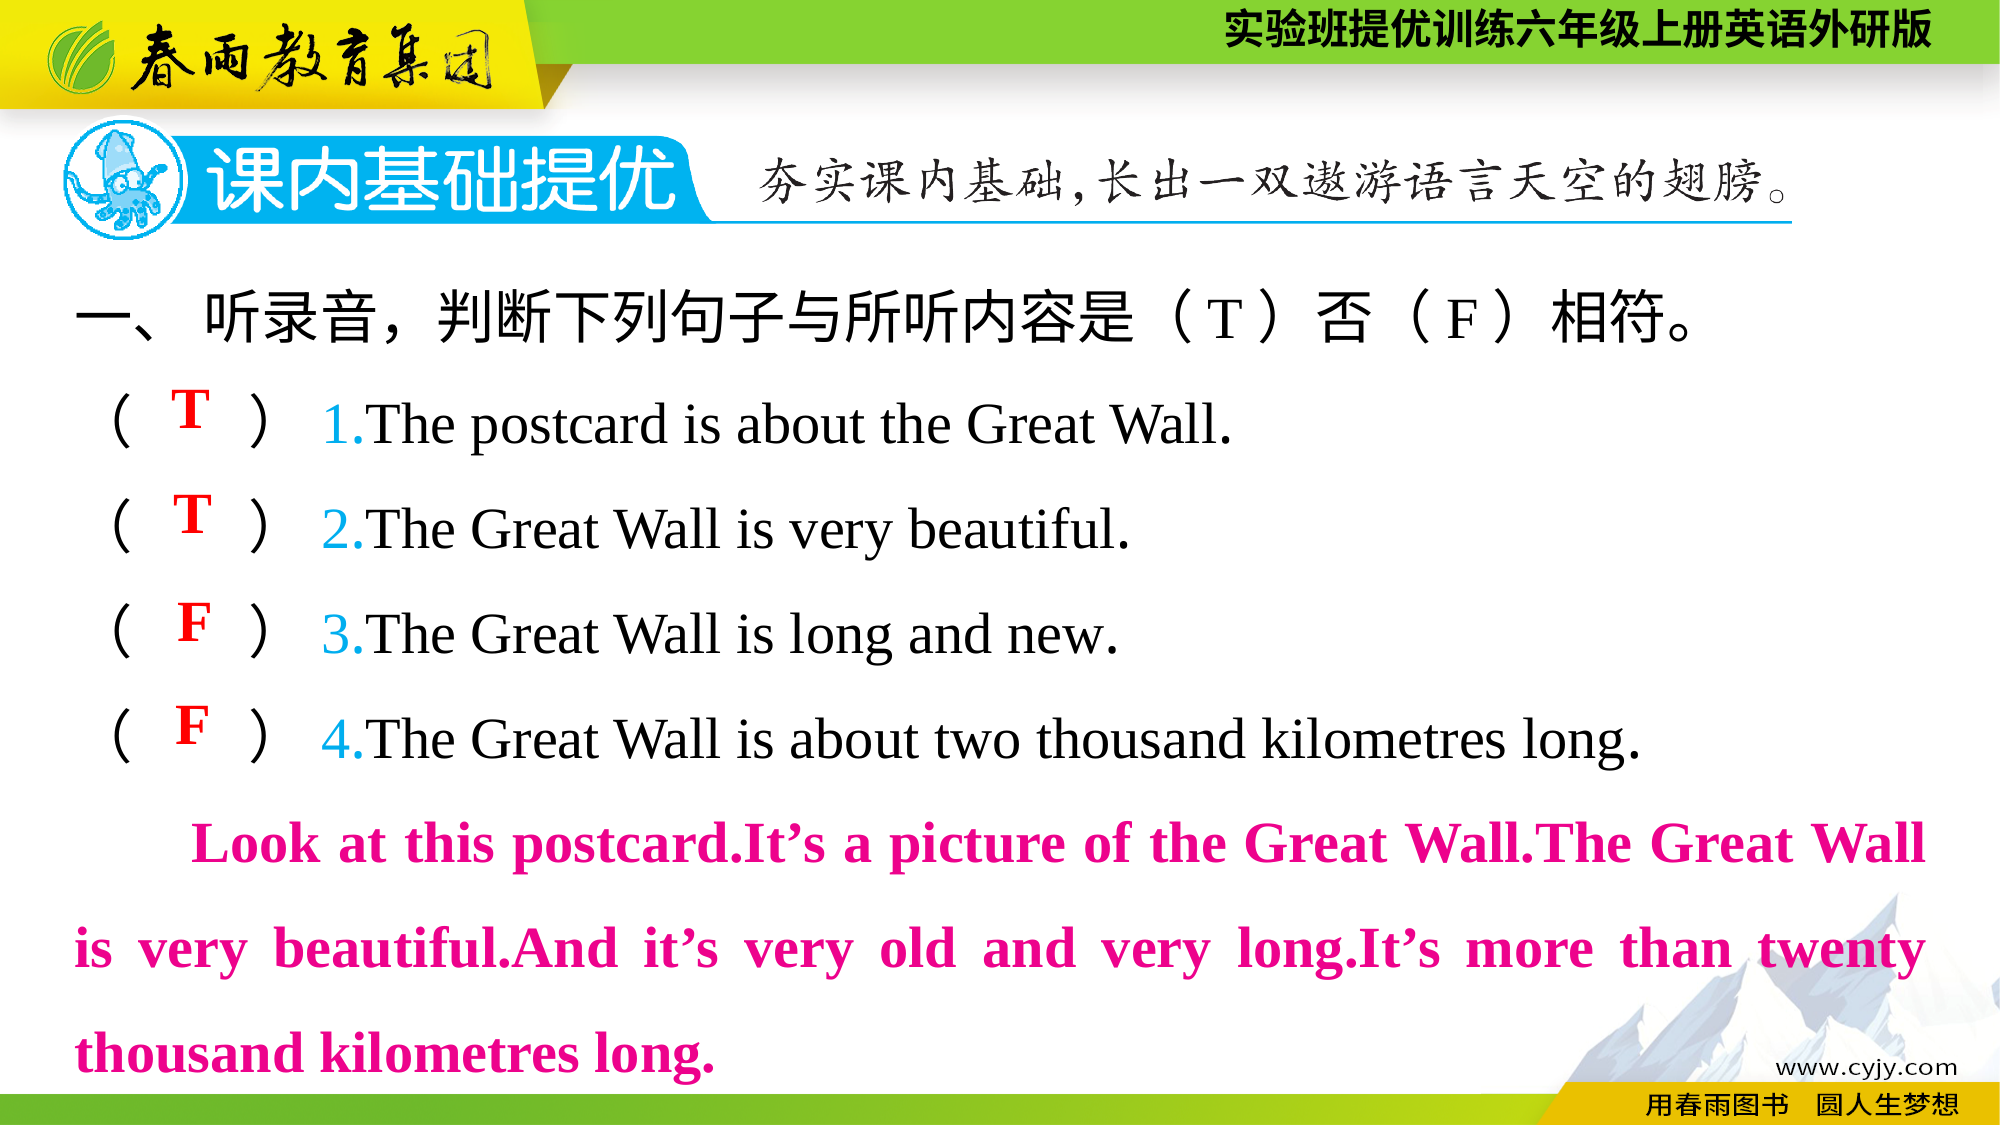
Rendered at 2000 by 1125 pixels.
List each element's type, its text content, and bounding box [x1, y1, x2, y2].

text_box F [162, 575, 228, 661]
text_box Look at this postcard.It’s a picture of the Great Wall.The Great Wall is very beautiful.And it’s very old and very long.It’s more than twenty thousand kilometres long. [59, 761, 1944, 1092]
text_box F [160, 679, 226, 764]
picture [0, 0, 2000, 1125]
text_box T [157, 363, 226, 448]
text_box T [158, 467, 228, 553]
list 一、 听录音，判断下列句子与所听内容是（T）否（F）相符。 （ ）1.The postcard is about the Great Wall. （ ）2.The Great Wall is very beautiful. （ ）3.The Great Wall is long and new. （ ）4.The Great Wall is about two thousand kilometres long. [59, 237, 1944, 761]
